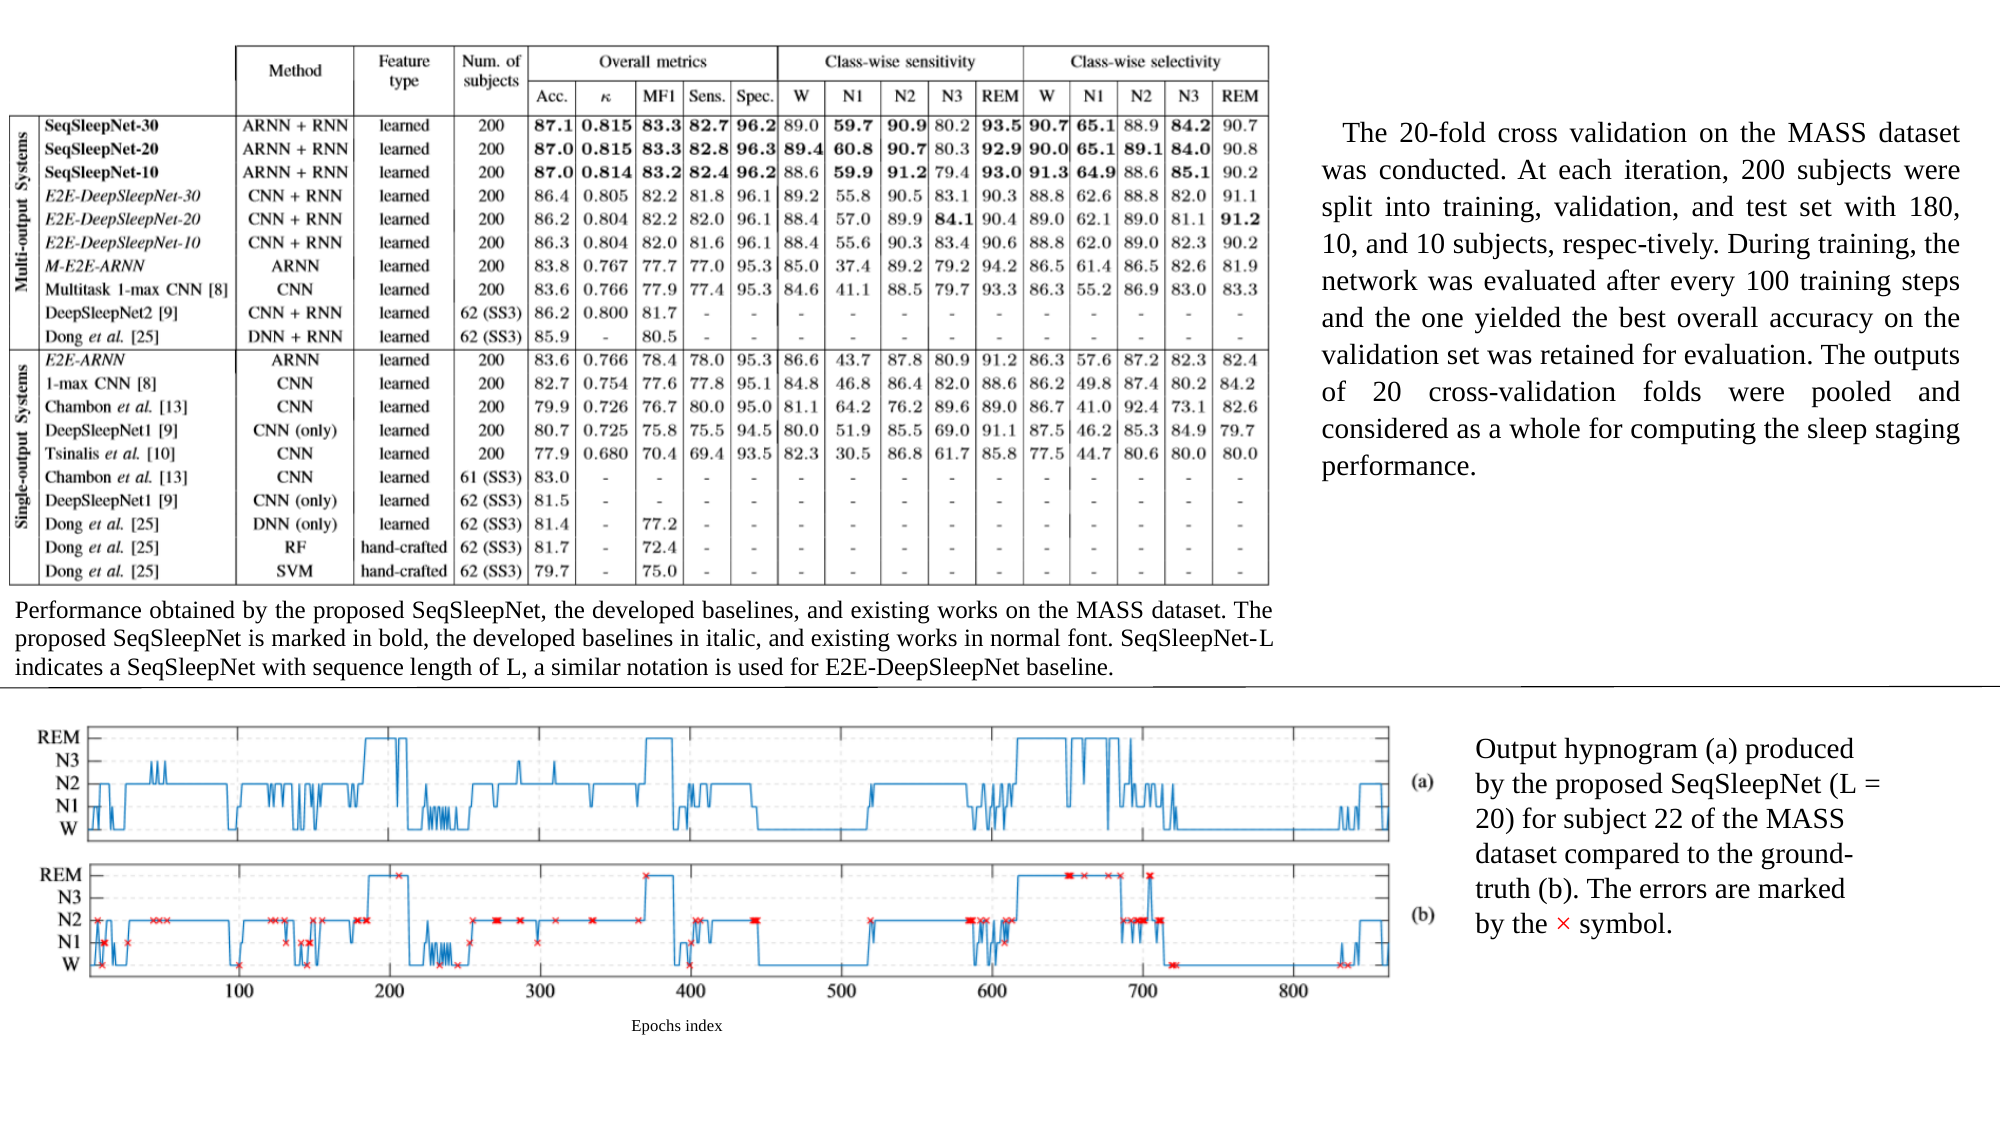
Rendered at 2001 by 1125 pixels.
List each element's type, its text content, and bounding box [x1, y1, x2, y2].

text_box Output hypnogram (a) produced by the proposed SeqSleepNet (L = 20) for subject 22 of the MASS dataset compared to the ground-truth (b). The errors are marked by the × symbol. [1460, 721, 1896, 947]
text_box Performance obtained by the proposed SeqSleepNet, the developed baselines, and existing works on the MASS dataset. The proposed SeqSleepNet is marked in bold, the developed baselines in italic, and existing works in normal font. SeqSleepNet-L indicates a SeqSleepNet with sequence length of L, a similar notation is used for E2E-DeepSleepNet baseline. [0, 588, 1290, 686]
text_box The 20-fold cross validation on the MASS dataset was conducted. At each iteration, 200 subjects were split into training, validation, and test set with 180, 10, and 10 subjects, respec-tively. During training, the network was evaluated after every 100 training steps and the one yielded the best overall accuracy on the validation set was retained for evaluation. The outputs of 20 cross-validation folds were pooled and considered as a whole for computing the sleep staging performance. [1306, 103, 1976, 489]
text_box Epochs index [616, 1008, 738, 1043]
picture [9, 27, 1272, 589]
picture [27, 721, 1448, 1008]
